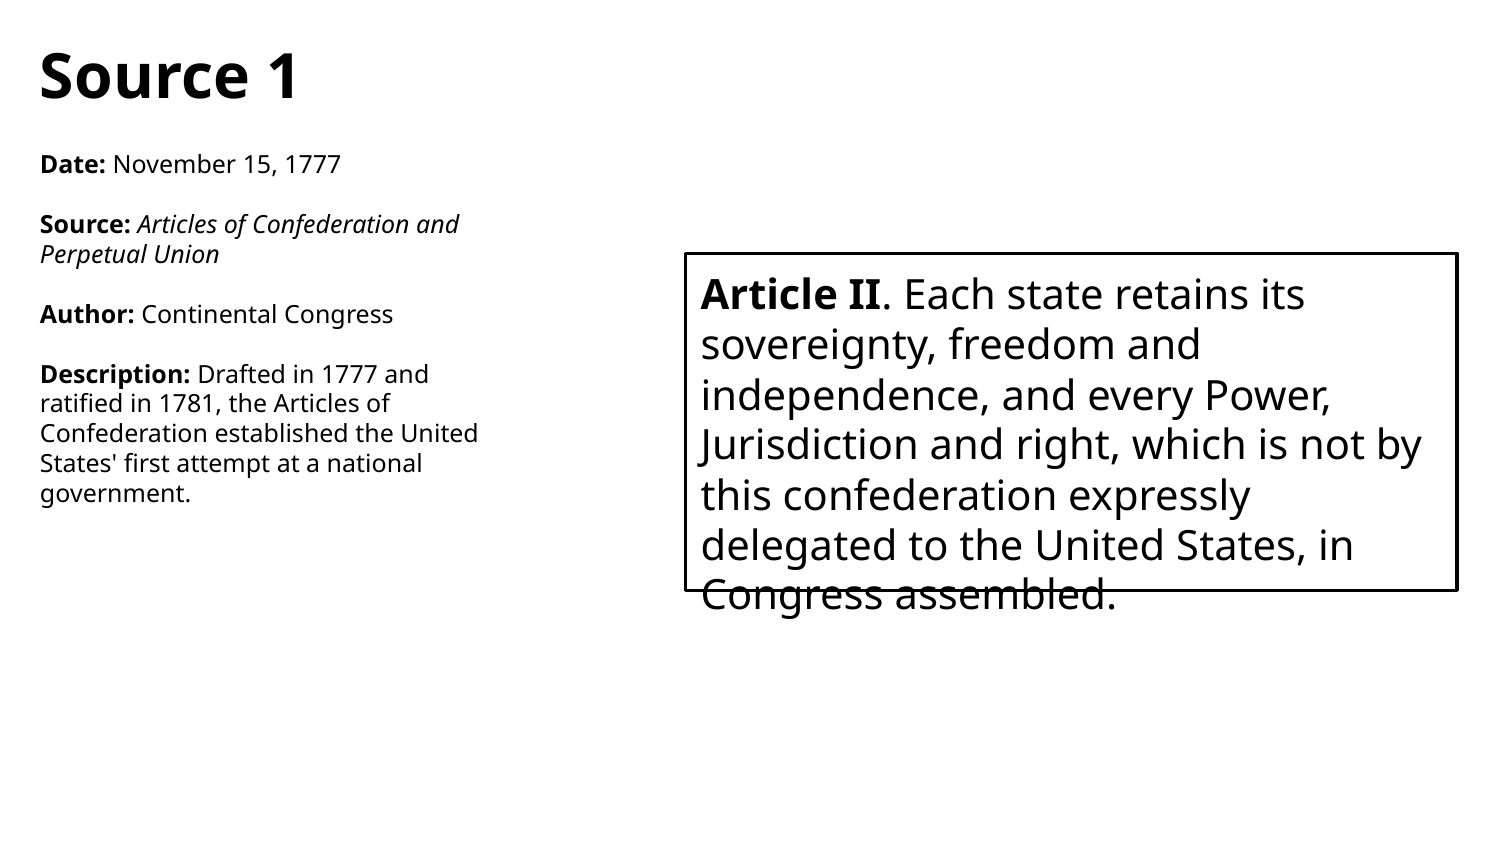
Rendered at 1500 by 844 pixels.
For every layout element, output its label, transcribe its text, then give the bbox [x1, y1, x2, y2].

text_box Article II. Each state retains its sovereignty, freedom and independence, and every Power, Jurisdiction and right, which is not by this confederation expressly delegated to the United States, in Congress assembled. [685, 253, 1458, 591]
text_box Source 1 Date: November 15, 1777 Source: Articles of Confederation and Perpetual Union Author: Continental Congress Description: Drafted in 1777 and ratified in 1781, the Articles of Confederation established the United States' first attempt at a national government. [24, 21, 534, 749]
